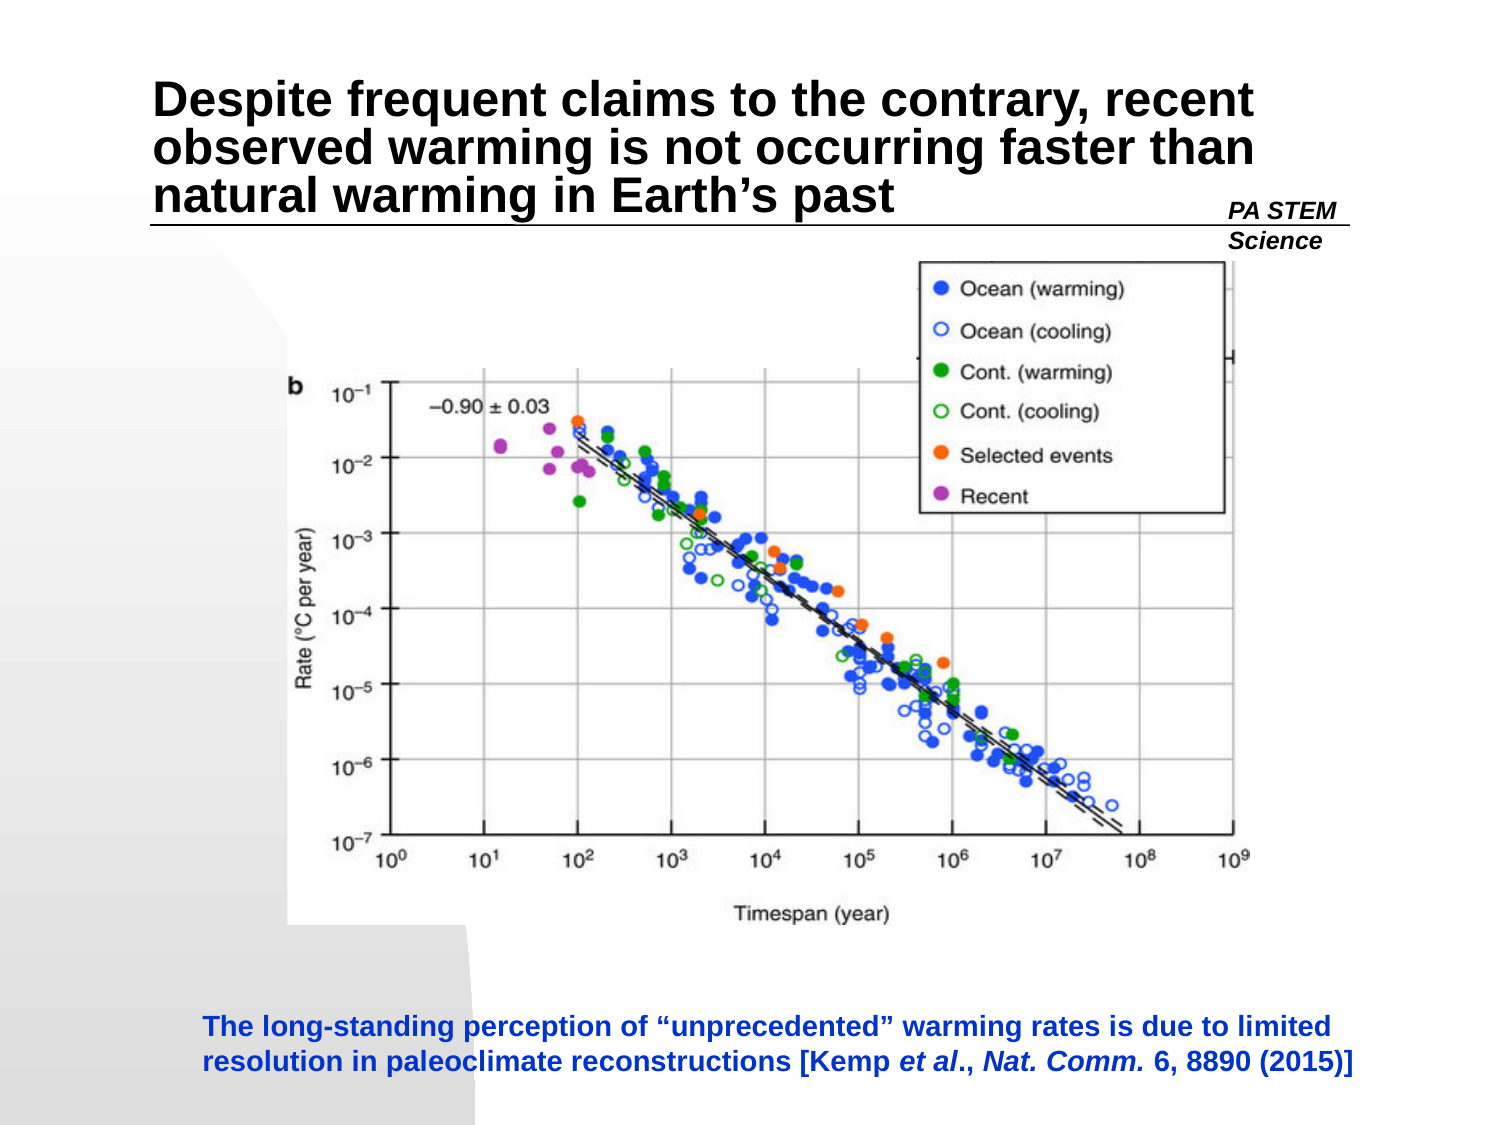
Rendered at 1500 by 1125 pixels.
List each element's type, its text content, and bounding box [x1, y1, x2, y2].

text_box PA STEM Science [1213, 187, 1352, 263]
title Despite frequent claims to the contrary, recent observed warming is not occurring faster than natural warming in Earth’s past [137, 49, 1363, 251]
text_box The long-standing perception of “unprecedented” warming rates is due to limited resolution in paleoclimate reconstructions [Kemp et al., Nat. Comm. 6, 8890 (2015)] [187, 999, 1400, 1085]
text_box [287, 237, 1251, 926]
